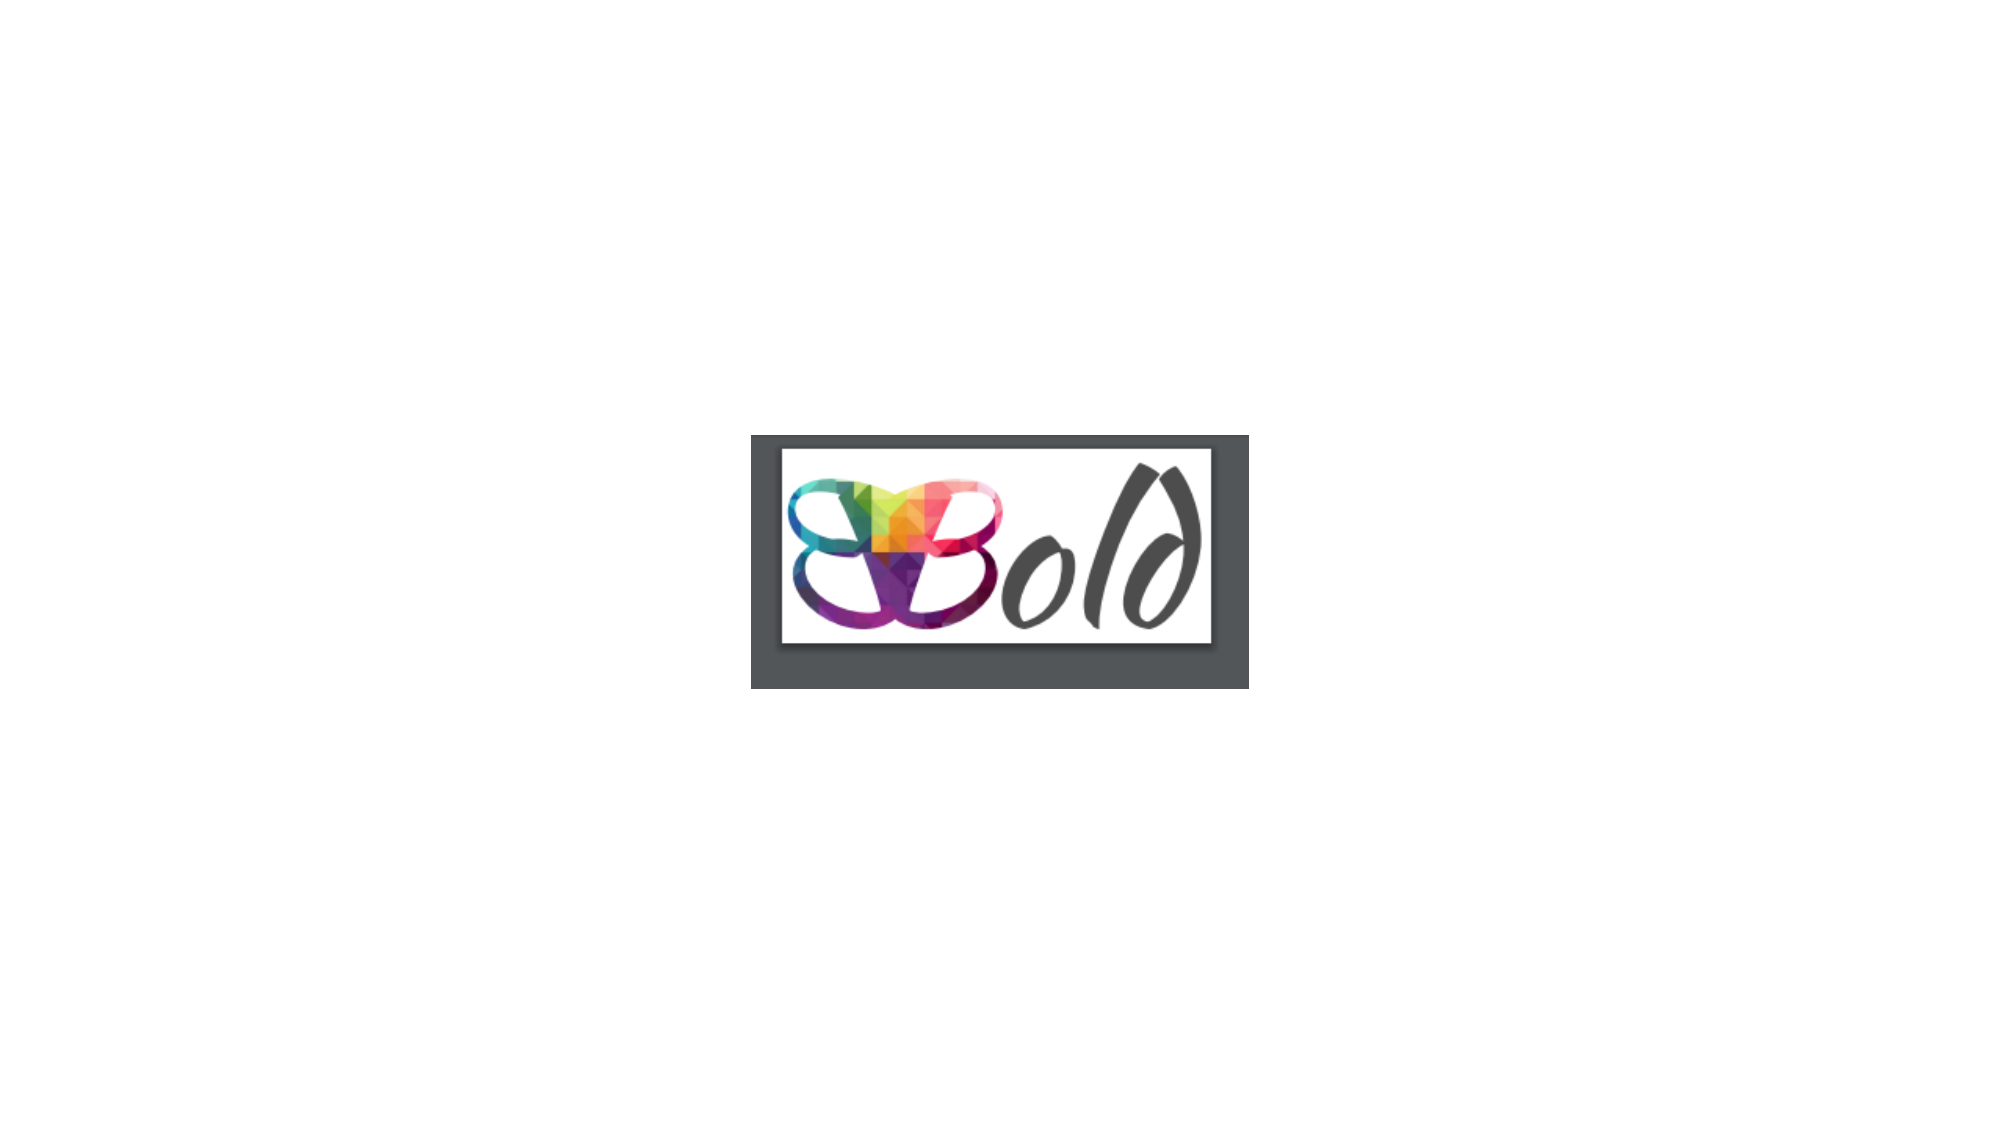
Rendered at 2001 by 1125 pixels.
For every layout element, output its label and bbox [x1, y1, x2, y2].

picture [751, 435, 1249, 689]
